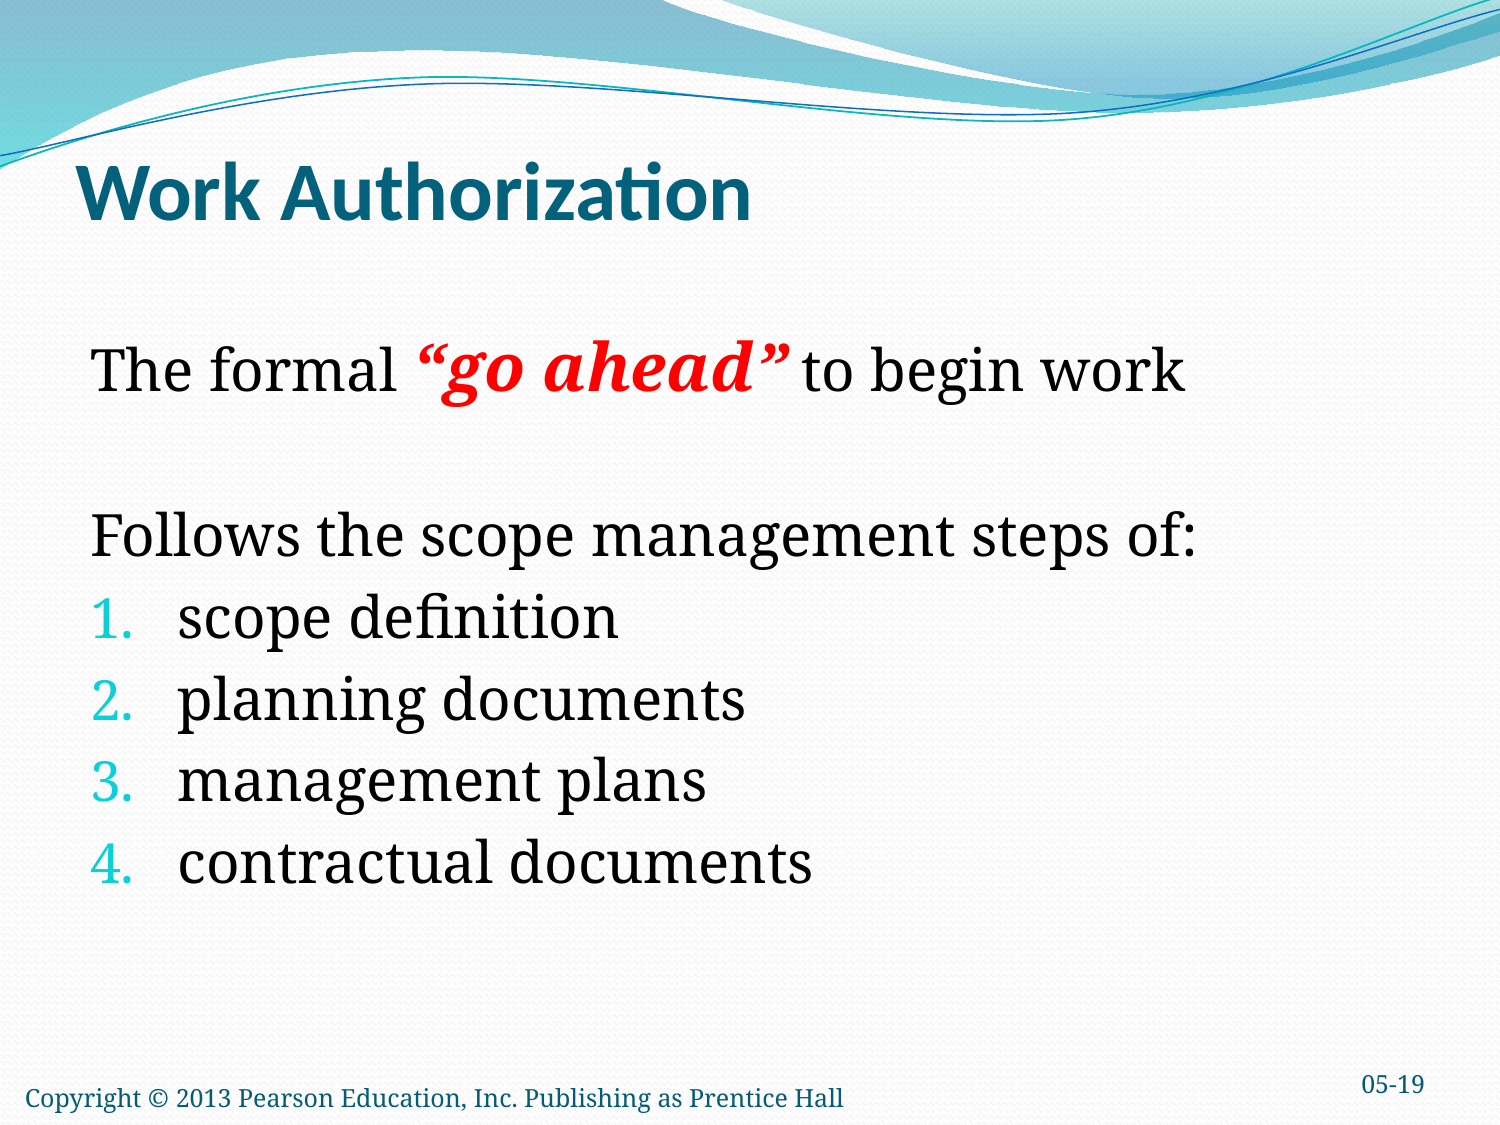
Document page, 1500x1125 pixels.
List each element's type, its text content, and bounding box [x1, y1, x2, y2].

title Work Authorization [74, 49, 1426, 238]
list The formal “go ahead” to begin work Follows the scope management steps of: scope definition planning documents management plans contractual documents [74, 317, 1426, 1038]
slide_number 05-19 [1299, 1042, 1425, 1103]
